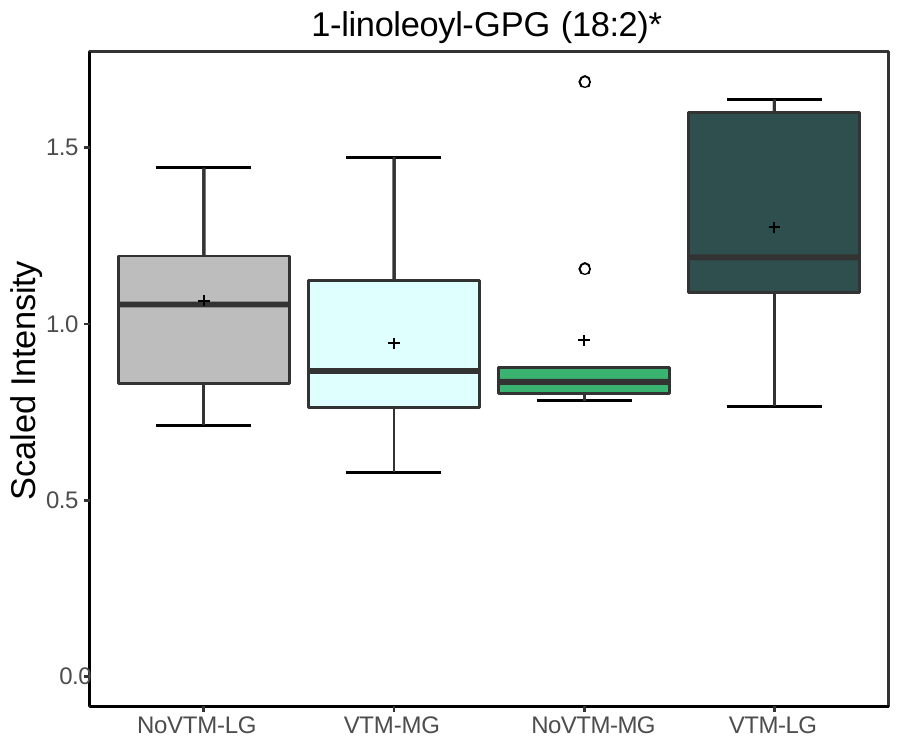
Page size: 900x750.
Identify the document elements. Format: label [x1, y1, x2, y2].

text_box [309, 0, 669, 44]
slide_number [134, 713, 275, 750]
text_box [1, 256, 82, 514]
text_box [83, 50, 891, 738]
footer [57, 661, 95, 750]
text_box [44, 129, 82, 161]
